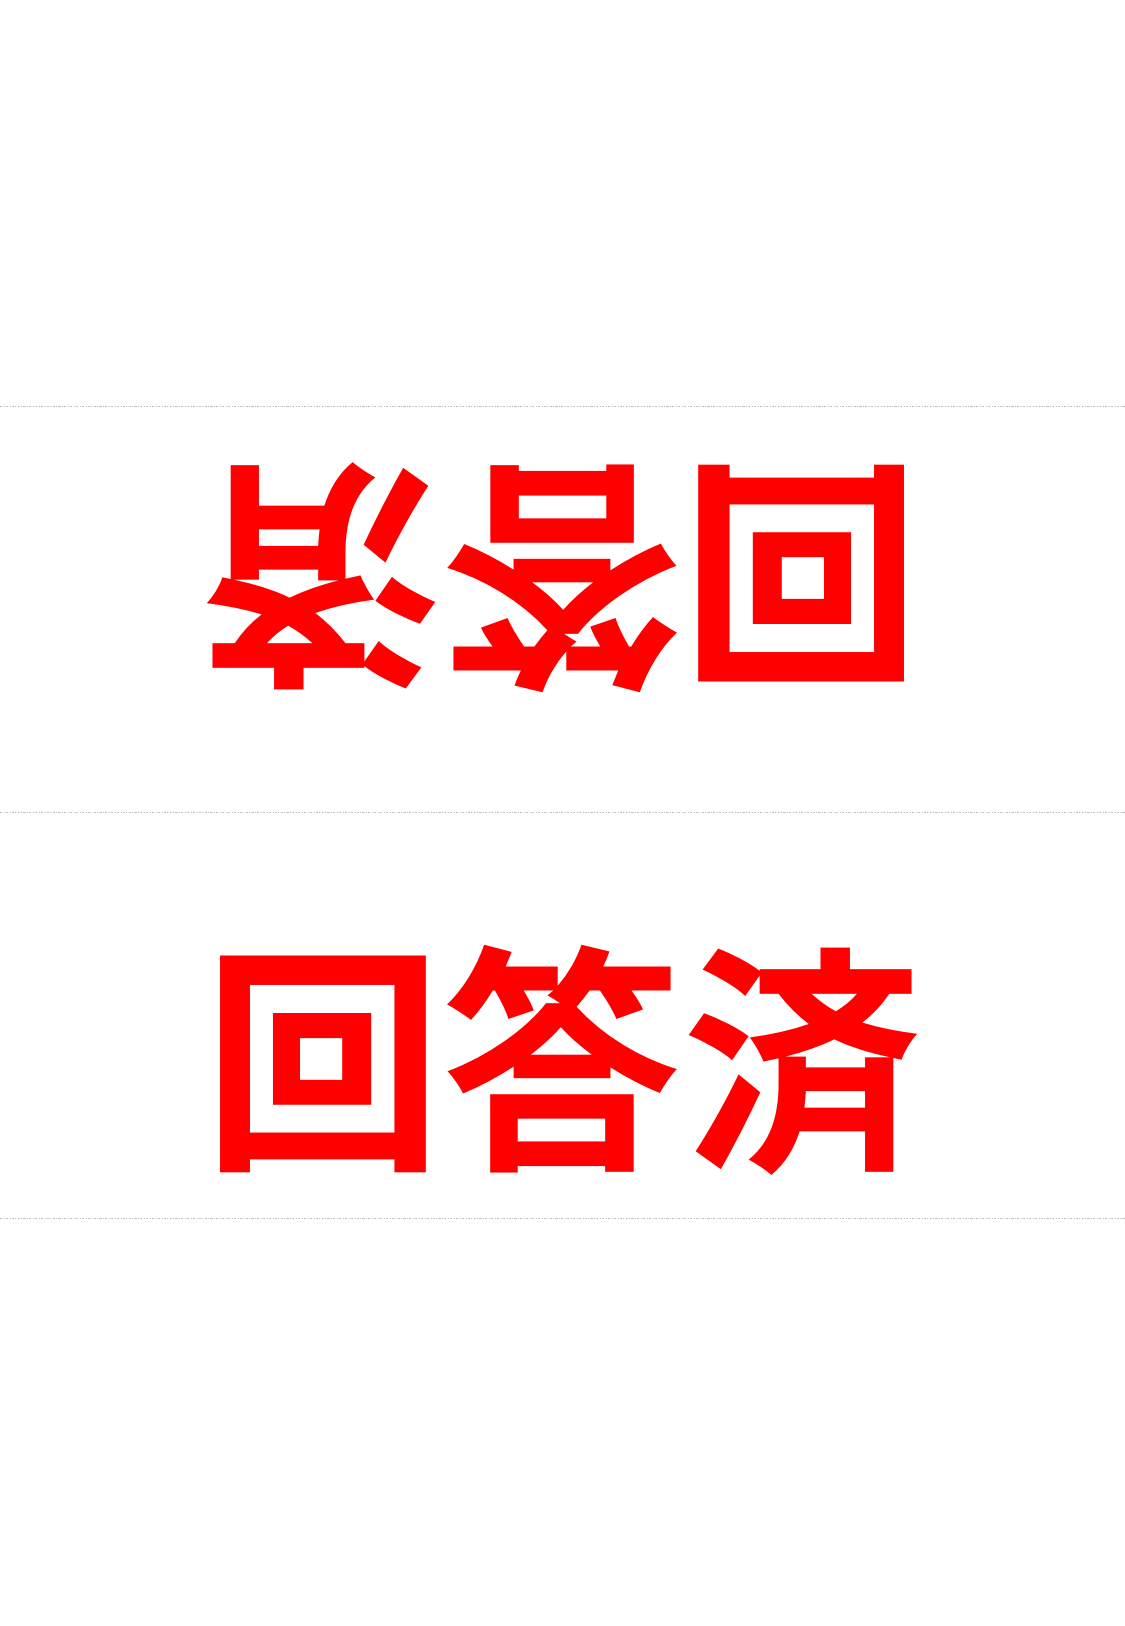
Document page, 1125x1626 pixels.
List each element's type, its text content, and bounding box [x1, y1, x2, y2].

text_box 回答済 [188, 431, 937, 734]
text_box 回答済 [188, 904, 937, 1207]
